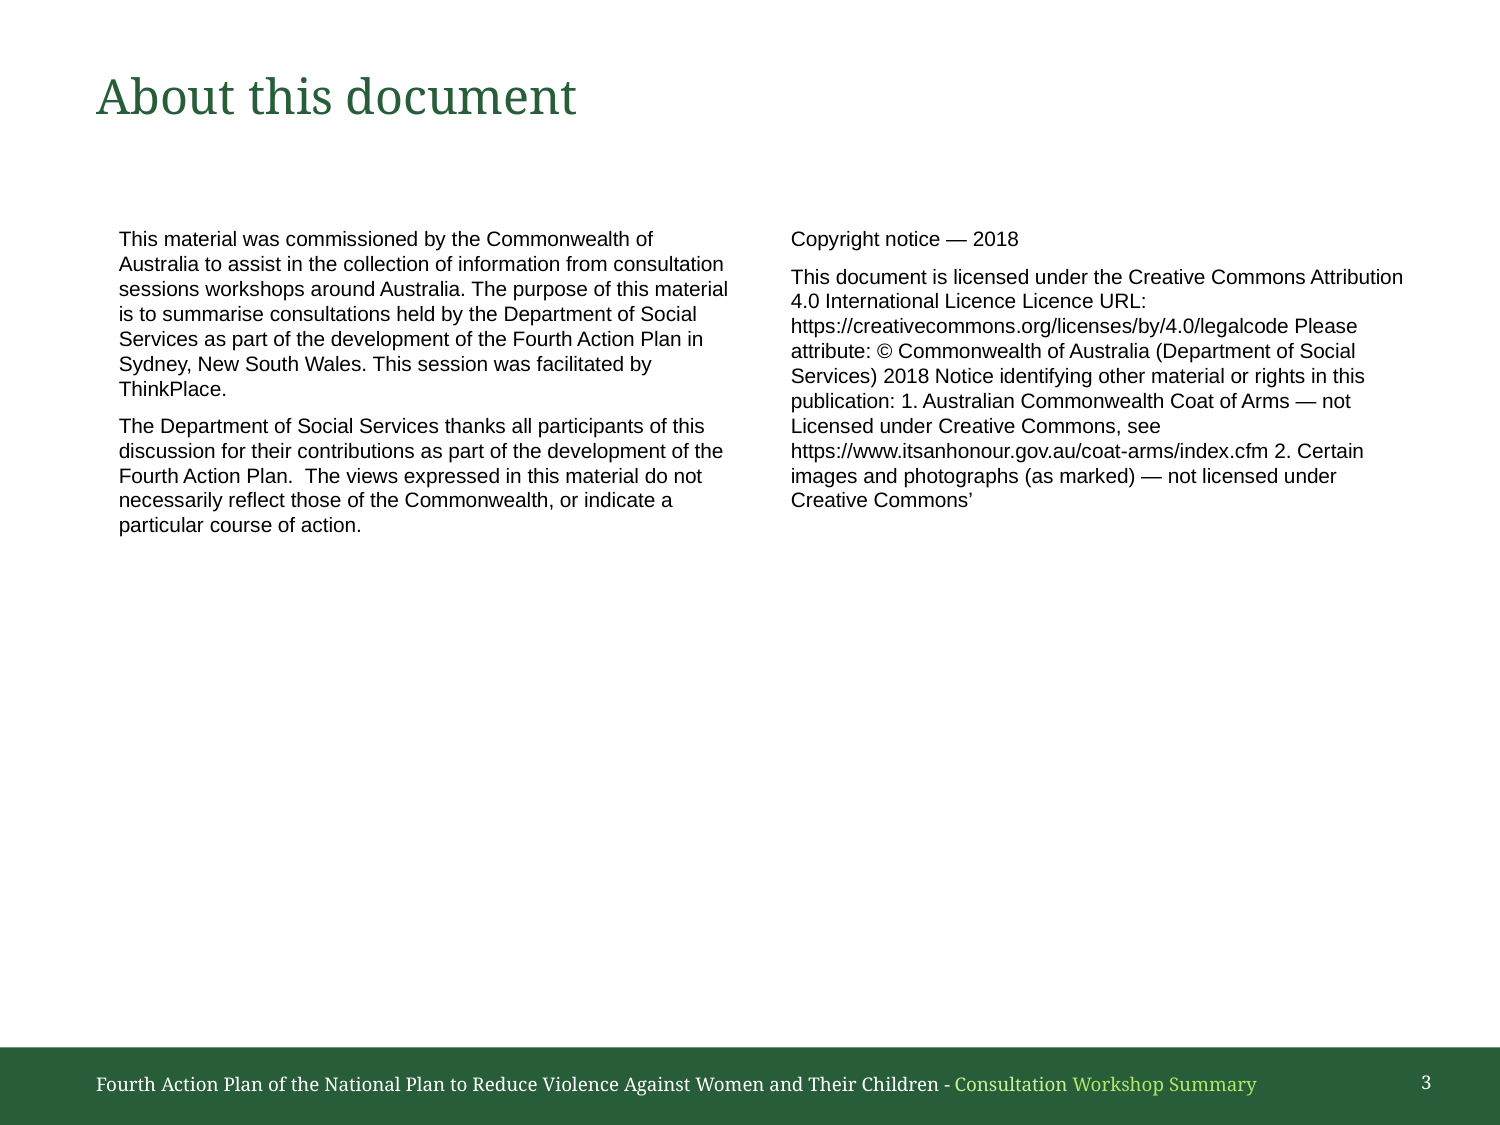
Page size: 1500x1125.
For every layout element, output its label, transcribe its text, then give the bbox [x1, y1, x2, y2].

text_box Fourth Action Plan of the National Plan to Reduce Violence Against Women and Their Children - Consultation Workshop Summary [96, 1072, 1282, 1095]
list This material was commissioned by the Commonwealth of Australia to assist in the collection of information from consultation sessions workshops around Australia. The purpose of this material is to summarise consultations held by the Department of Social Services as part of the development of the Fourth Action Plan in Sydney, New South Wales. This session was facilitated by ThinkPlace. The Department of Social Services thanks all participants of this discussion for their contributions as part of the development of the Fourth Action Plan. The views expressed in this material do not necessarily reflect those of the Commonwealth, or indicate a particular course of action. Copyright notice — 2018 This document is licensed under the Creative Commons Attribution 4.0 International Licence Licence URL: https://creativecommons.org/licenses/by/4.0/legalcode Please attribute: © Commonwealth of Australia (Department of Social Services) 2018 Notice identifying other material or rights in this publication: 1. Australian Commonwealth Coat of Arms — not Licensed under Creative Commons, see https://www.itsanhonour.gov.au/coat-arms/index.cfm 2. Certain images and photographs (as marked) — not licensed under Creative Commons’ [118, 225, 1405, 771]
title About this document [95, 76, 1405, 133]
slide_number 3 [1410, 1072, 1432, 1095]
